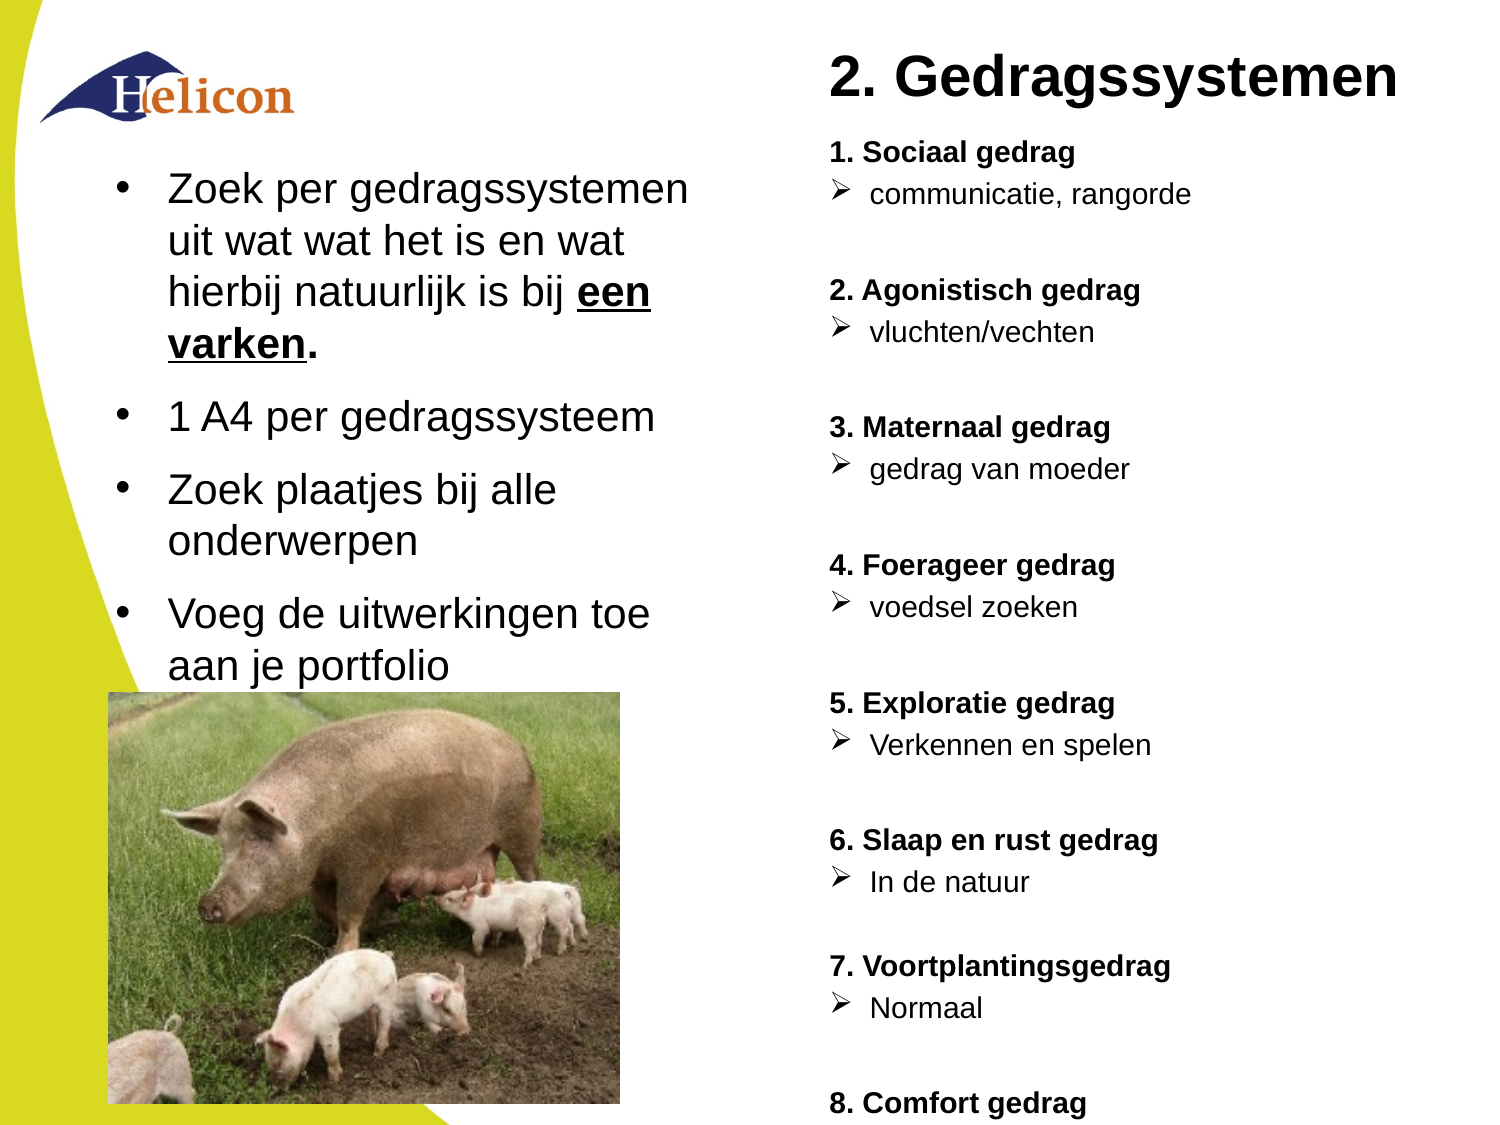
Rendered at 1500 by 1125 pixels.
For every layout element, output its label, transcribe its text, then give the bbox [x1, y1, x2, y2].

picture [0, 0, 1500, 1125]
list 1. Sociaal gedrag communicatie, rangorde 2. Agonistisch gedrag vluchten/vechten 3. Maternaal gedrag gedrag van moeder 4. Foerageer gedrag voedsel zoeken 5. Exploratie gedrag Verkennen en spelen 6. Slaap en rust gedrag In de natuur 7. Voortplantingsgedrag Normaal 8. Comfort gedrag likken, verzorgen [750, 125, 1495, 1125]
text_box Zoek per gedragssystemen uit wat wat het is en wat hierbij natuurlijk is bij een varken. 1 A4 per gedragssysteem Zoek plaatjes bij alle onderwerpen Voeg de uitwerkingen toe aan je portfolio [100, 153, 751, 709]
title 2. Gedragssystemen [324, 54, 1415, 153]
